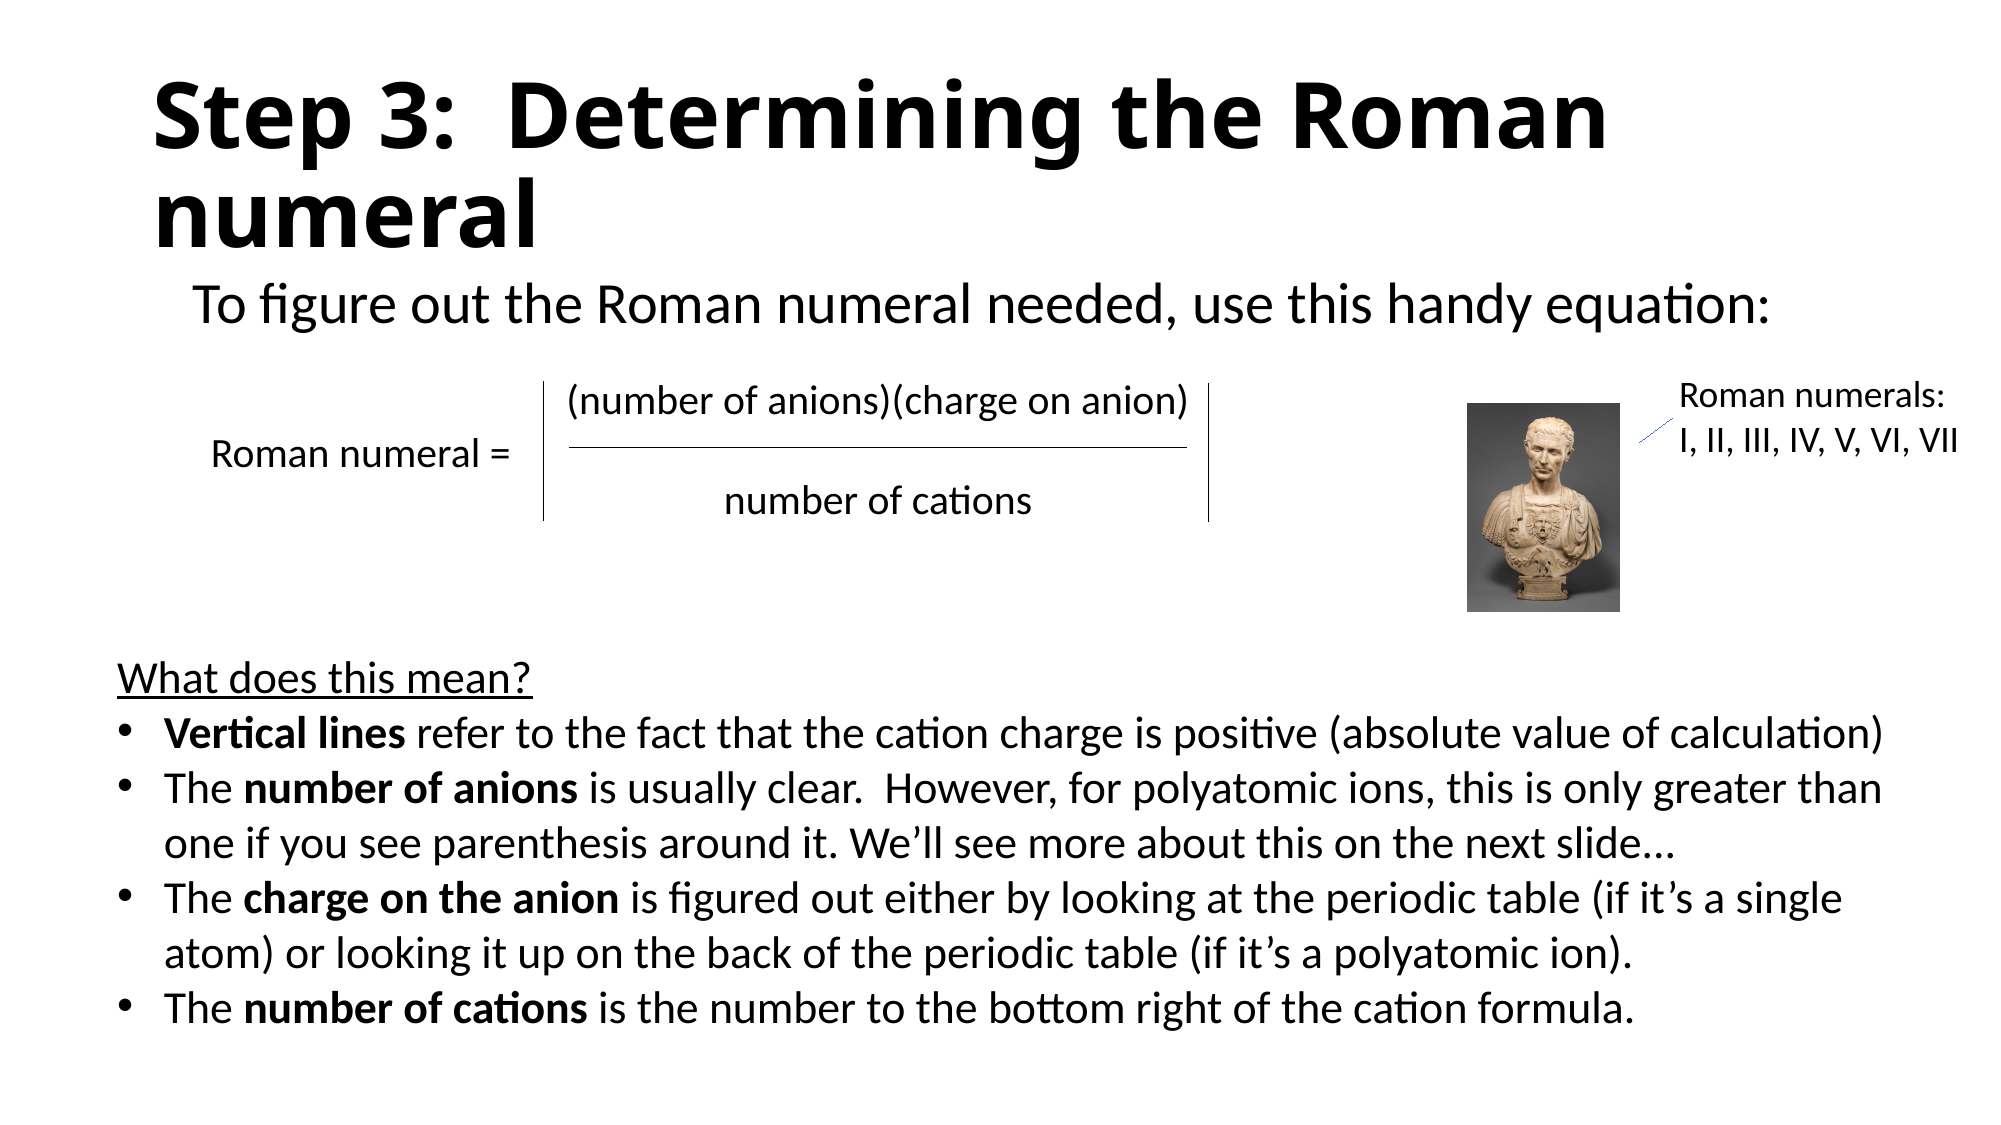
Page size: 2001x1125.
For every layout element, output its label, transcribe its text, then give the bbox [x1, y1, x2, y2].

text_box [1639, 417, 1673, 443]
picture [1467, 403, 1620, 612]
text_box To figure out the Roman numeral needed, use this handy equation: [178, 257, 1918, 343]
text_box Roman numerals: I, II, III, IV, V, VI, VII [1664, 363, 1979, 468]
title Step 3: Determining the Roman numeral [137, 59, 1863, 278]
text_box What does this mean? Vertical lines refer to the fact that the cation charge is positive (absolute value of calculation) The number of anions is usually clear. However, for polyatomic ions, this is only greater than one if you see parenthesis around it. We’ll see more about this on the next slide... The charge on the anion is figured out either by looking at the periodic table (if it’s a single atom) or looking it up on the back of the periodic table (if it’s a polyatomic ion). The number of cations is the number to the bottom right of the cation formula. [102, 640, 1955, 1040]
text_box (number of anions)(charge on anion) number of cations [416, 365, 1340, 531]
text_box Roman numeral = [196, 418, 416, 483]
